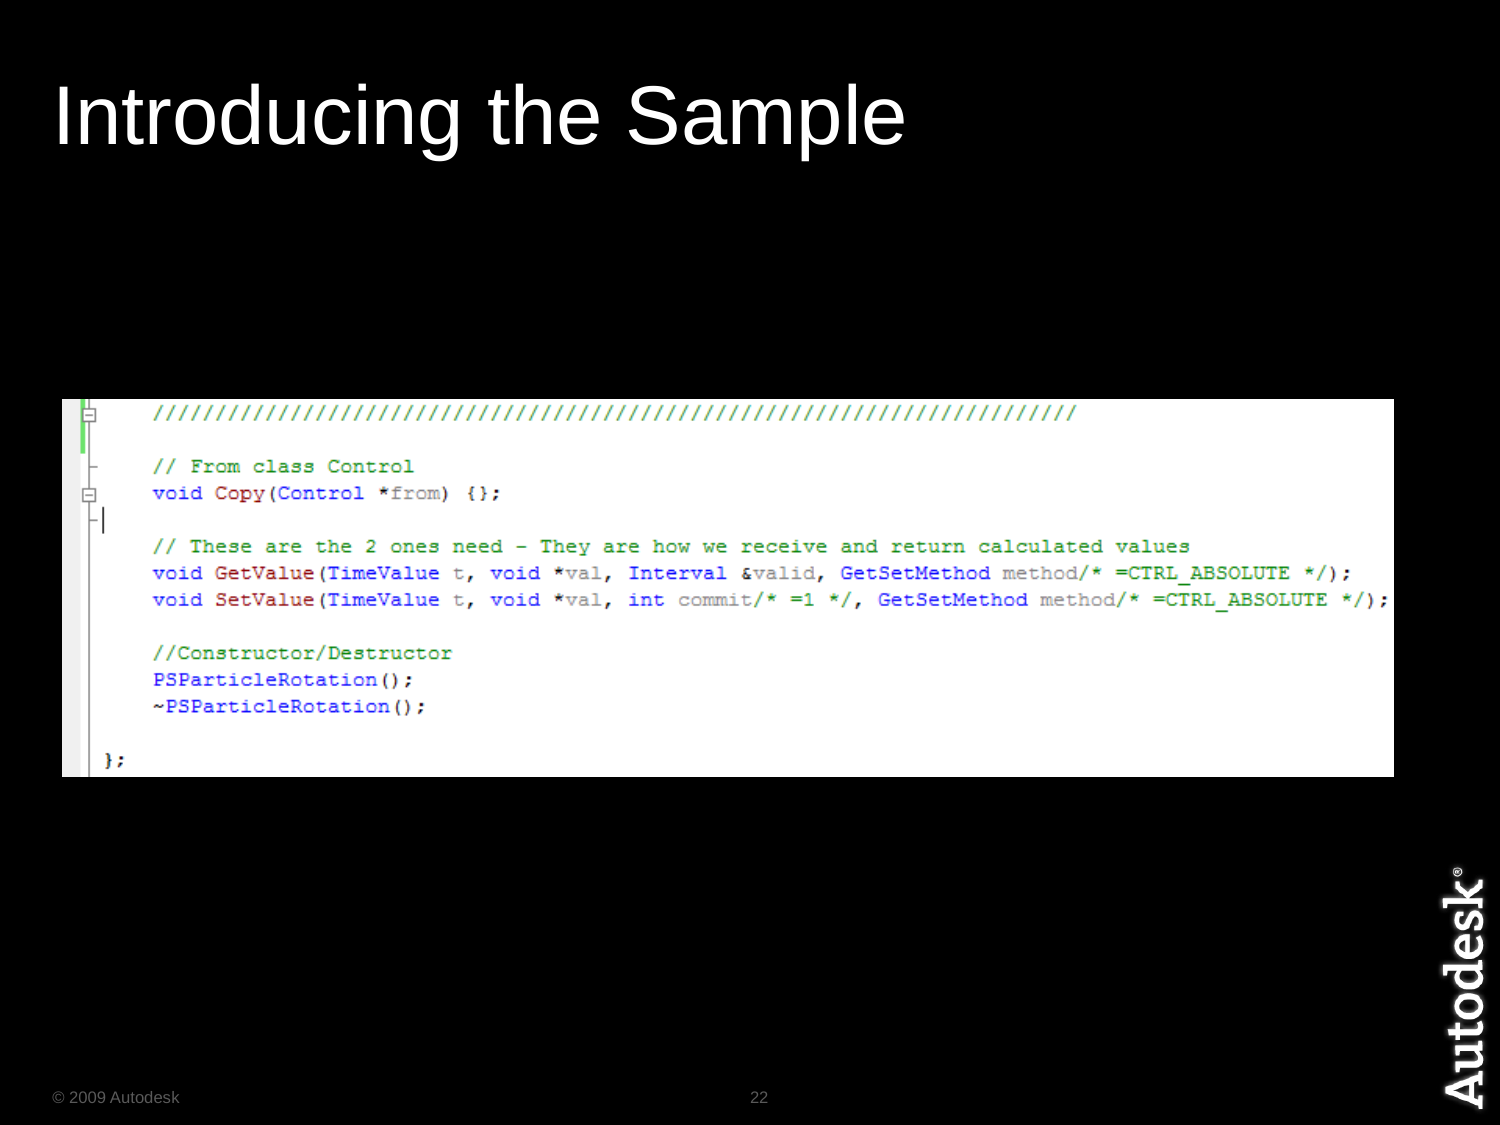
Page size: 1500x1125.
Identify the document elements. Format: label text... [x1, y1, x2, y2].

title Introducing the Sample [52, 22, 1401, 211]
picture [1402, 0, 1500, 1125]
picture [62, 399, 1394, 777]
